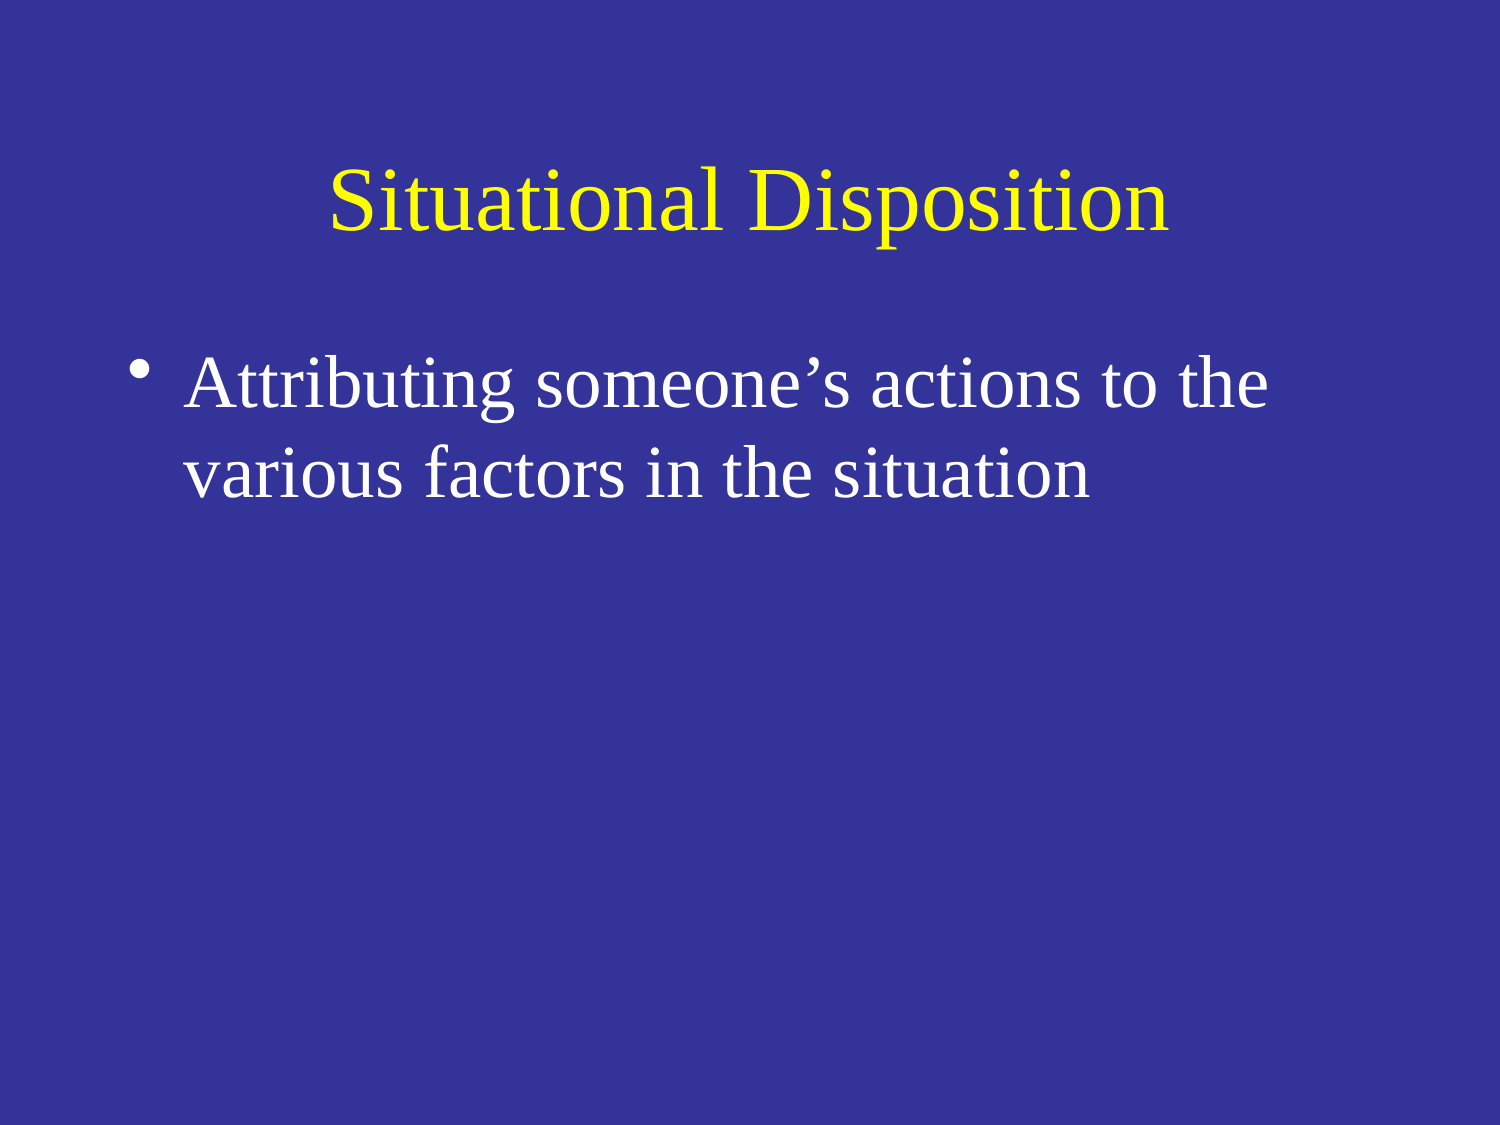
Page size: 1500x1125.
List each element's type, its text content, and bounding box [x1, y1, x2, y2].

title Situational Disposition [112, 99, 1388, 288]
list Attributing someone’s actions to the various factors in the situation [112, 324, 1353, 1001]
